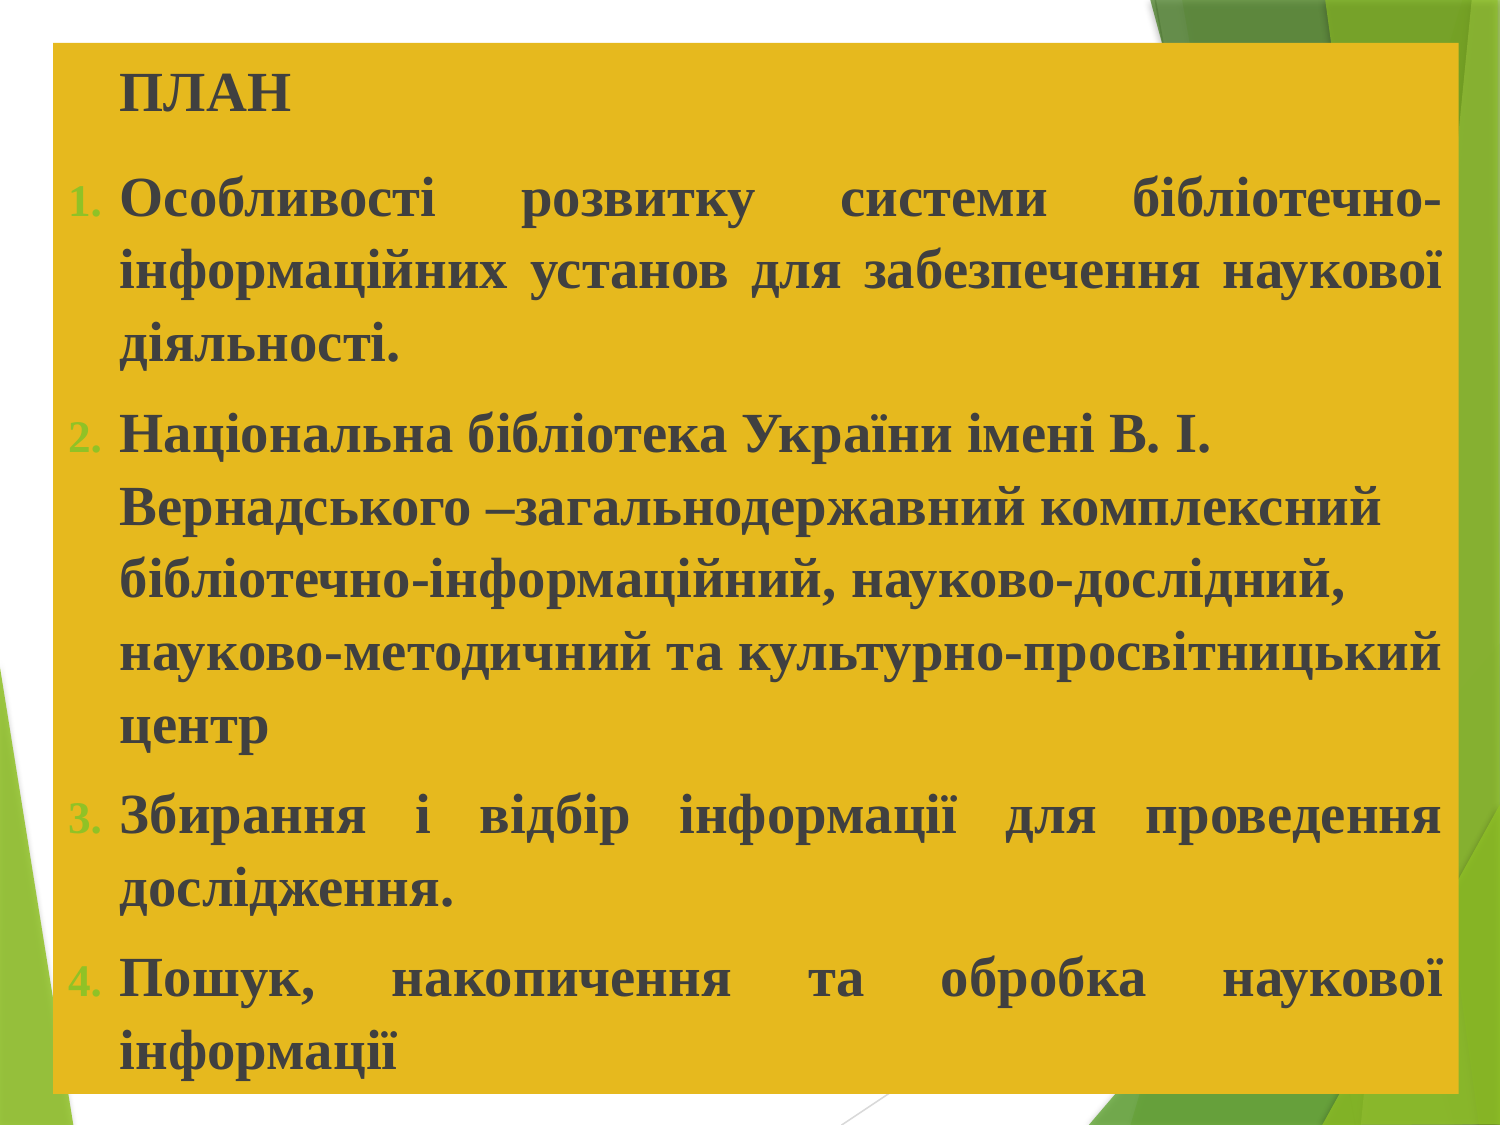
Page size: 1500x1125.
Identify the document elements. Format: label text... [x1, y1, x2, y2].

list ПЛАН Особливості розвитку системи бібліотечно-інформаційних установ для забезпечення наукової діяльності. Національна бібліотека України імені В. І. Вернадського –загальнодержавний комплексний бібліотечно-інформаційний, науково-дослідний, науково-методичний та культурно-просвітницький центр Збирання і відбір інформації для проведення дослідження. Пошук, накопичення та обробка наукової інформації [53, 42, 1459, 1094]
